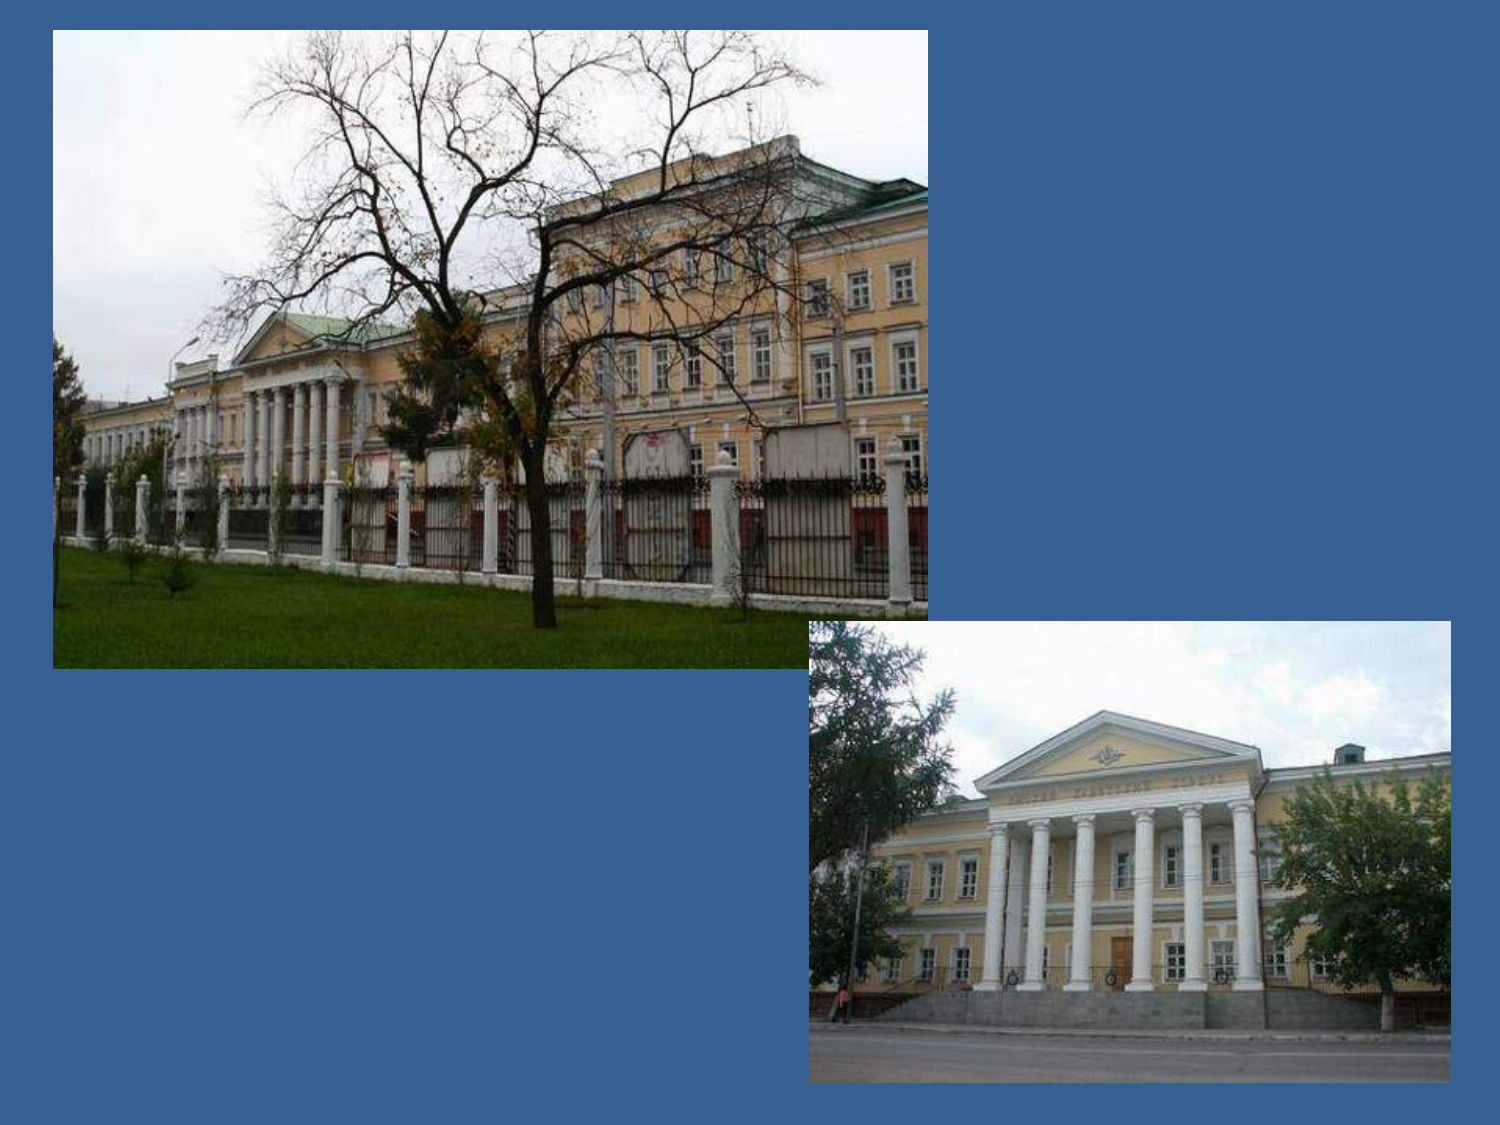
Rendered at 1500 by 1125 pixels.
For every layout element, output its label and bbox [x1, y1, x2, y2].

picture [52, 30, 1452, 1083]
